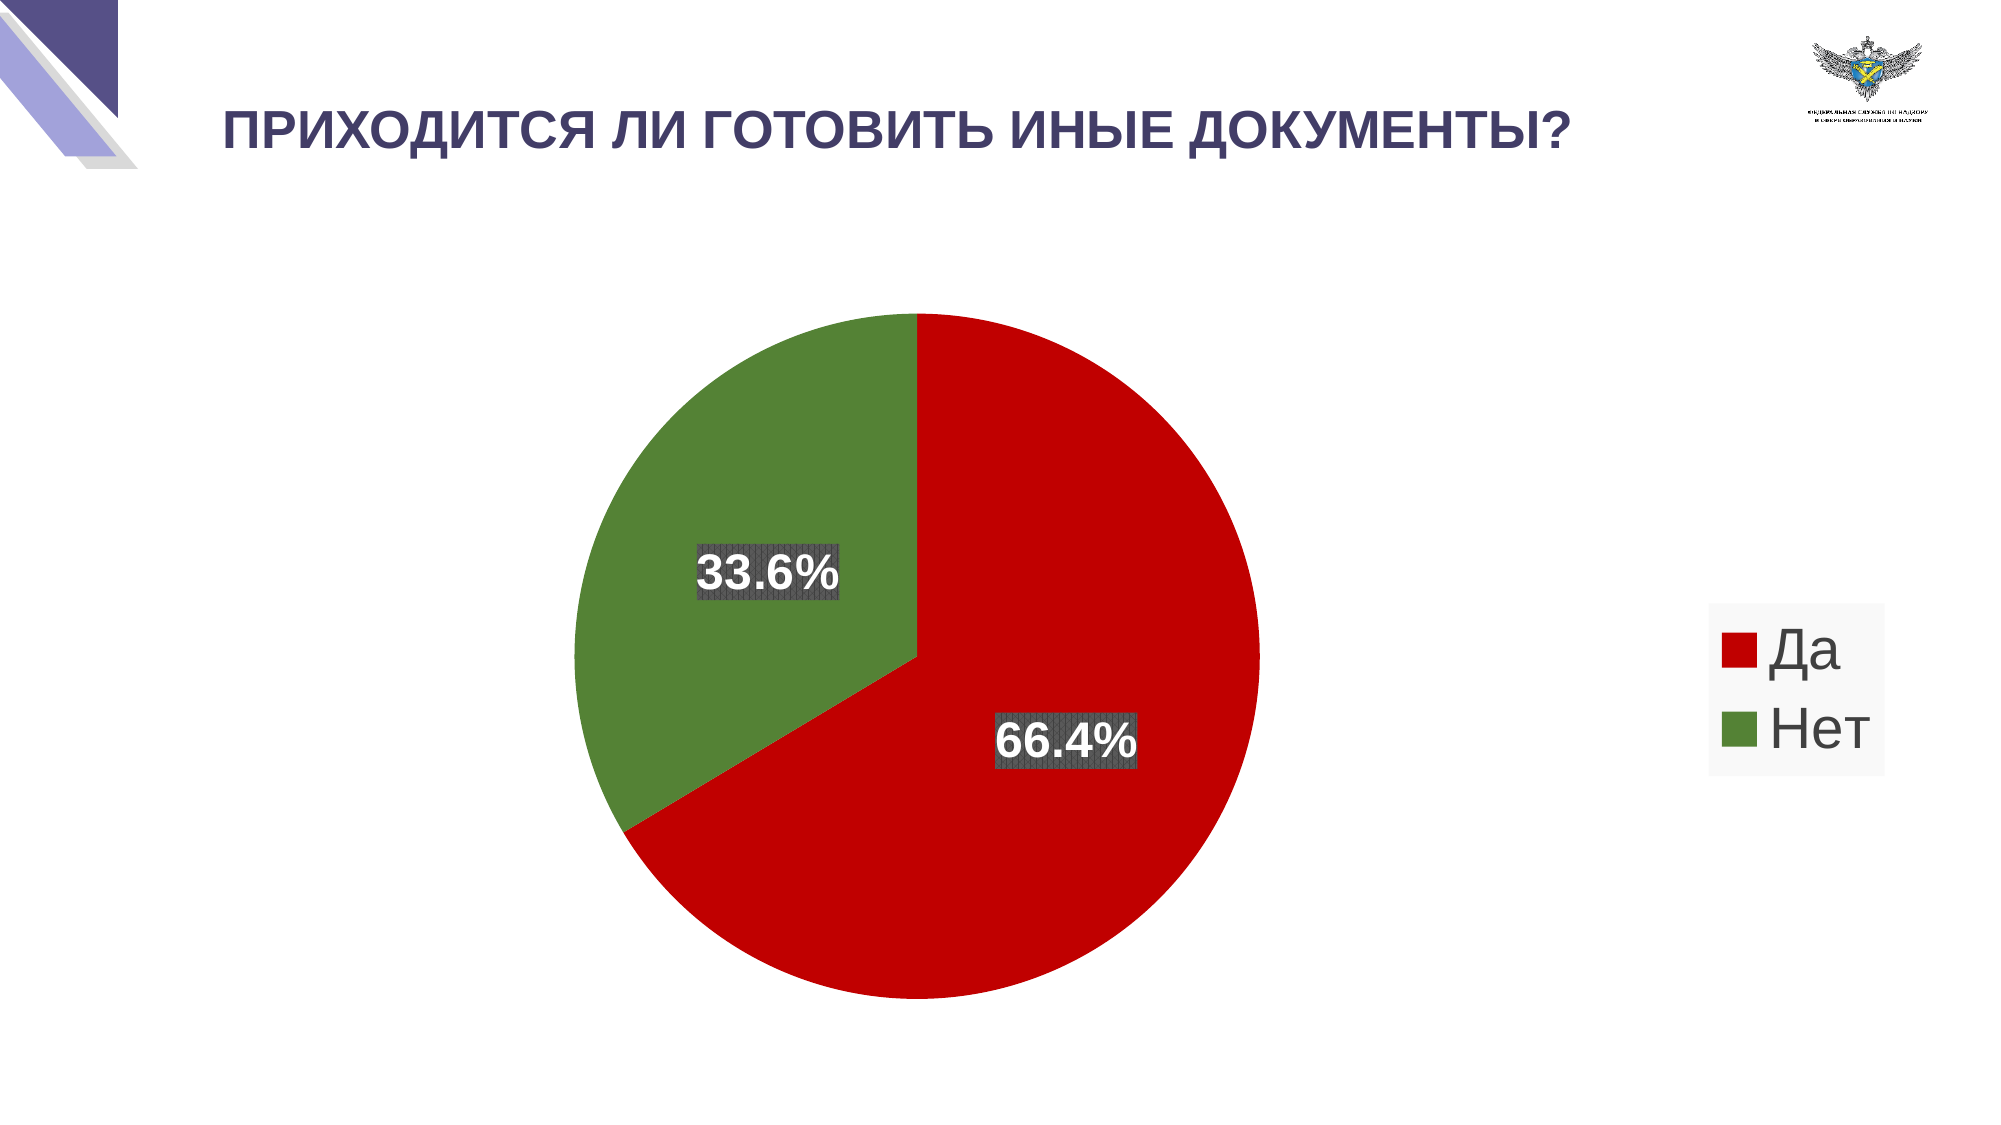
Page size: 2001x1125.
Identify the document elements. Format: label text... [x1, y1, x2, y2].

picture [1808, 35, 1928, 122]
text_box ПРИХОДИТСЯ ЛИ ГОТОВИТЬ ИНЫЕ ДОКУМЕНТЫ? [208, 88, 1644, 167]
chart [137, 299, 1898, 1014]
